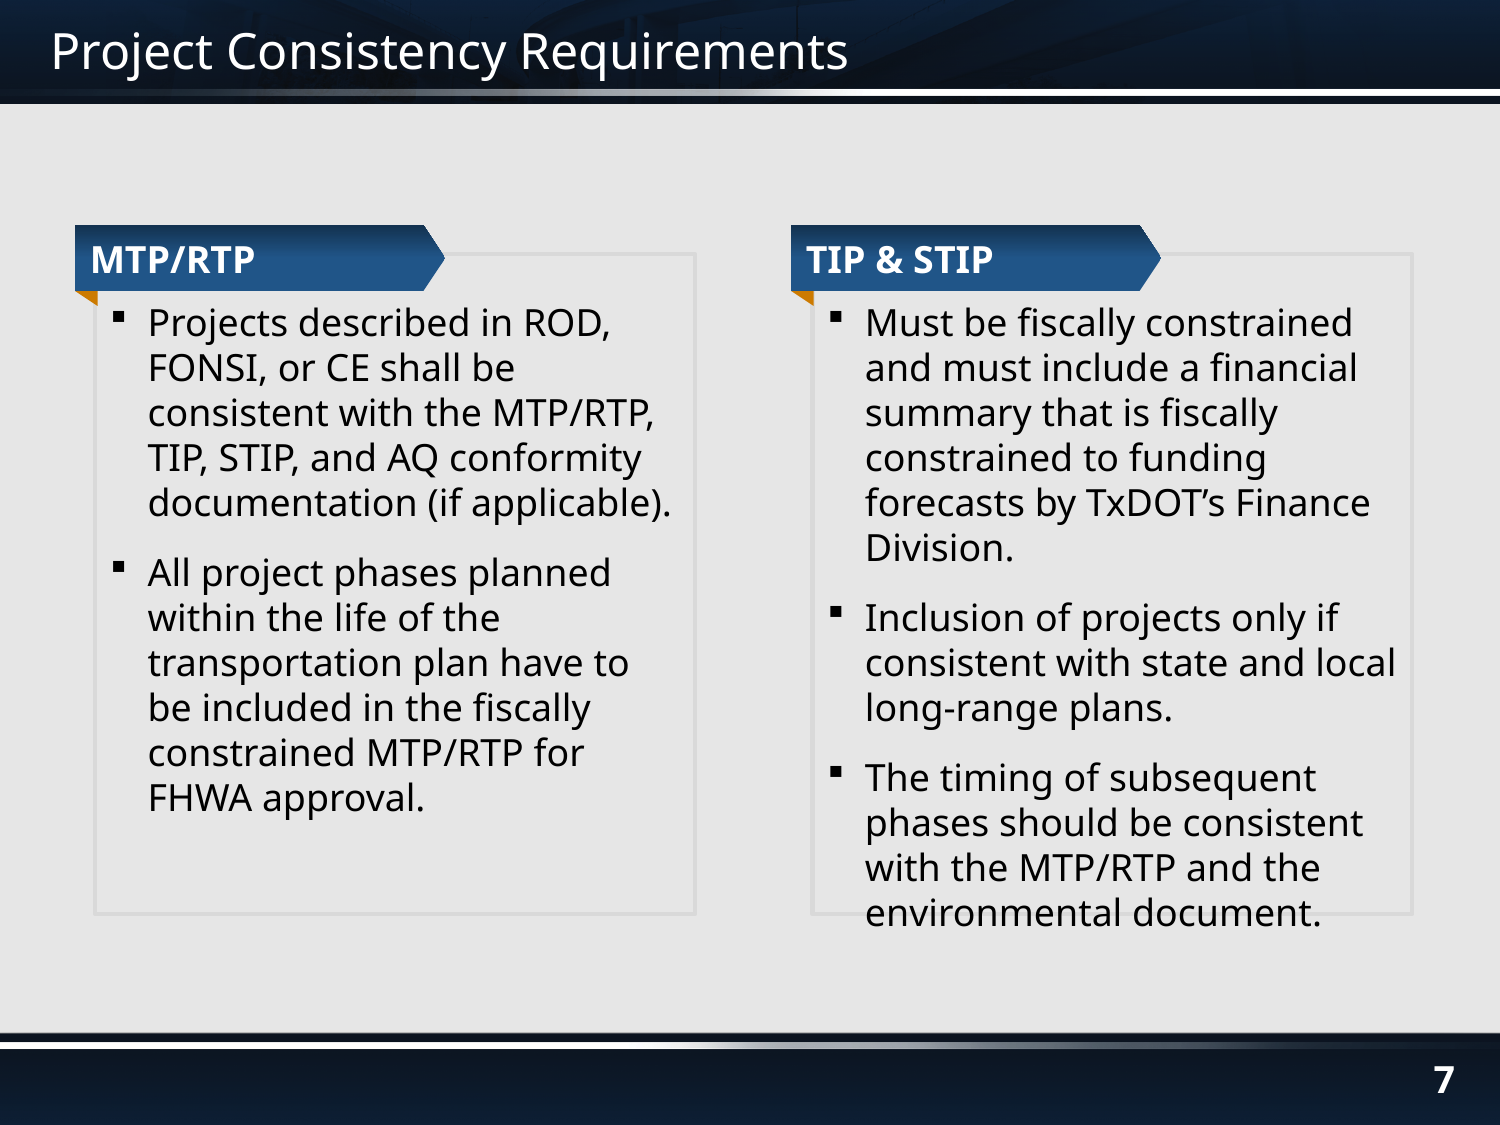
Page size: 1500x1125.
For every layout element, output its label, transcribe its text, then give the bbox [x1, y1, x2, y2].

text_box Projects described in ROD, FONSI, or CE shall be consistent with the MTP/RTP, TIP, STIP, and AQ conformity documentation (if applicable). All project phases planned within the life of the transportation plan have to be included in the fiscally constrained MTP/RTP for FHWA approval. [93, 252, 697, 916]
text_box Must be fiscally constrained and must include a financial summary that is fiscally constrained to funding forecasts by TxDOT’s Finance Division. Inclusion of projects only if consistent with state and local long-range plans. The timing of subsequent phases should be consistent with the MTP/RTP and the environmental document. [810, 252, 1414, 916]
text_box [790, 225, 1162, 307]
picture [0, 0, 1500, 104]
picture [0, 1032, 1500, 1125]
title Project Consistency Requirements [50, 12, 1421, 89]
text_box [74, 225, 446, 307]
